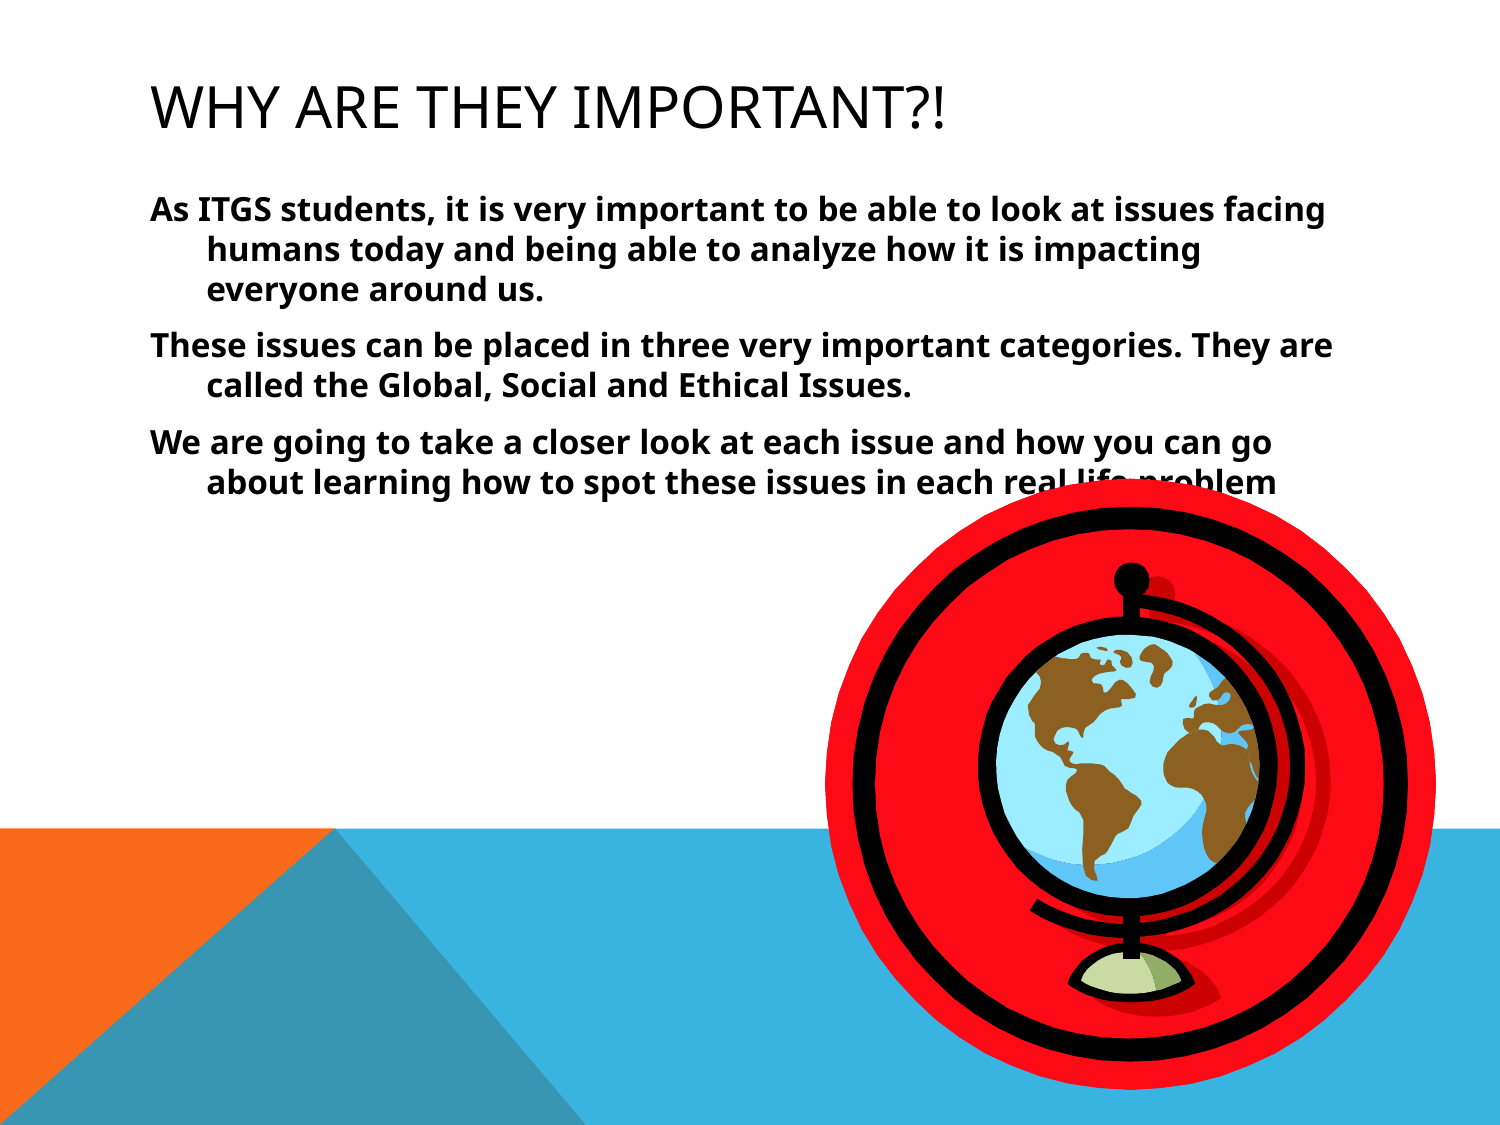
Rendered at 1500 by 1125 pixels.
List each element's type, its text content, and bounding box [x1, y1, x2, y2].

title Why are they important?! [135, 60, 1369, 150]
picture [824, 478, 1437, 1090]
list As ITGS students, it is very important to be able to look at issues facing humans today and being able to analyze how it is impacting everyone around us. These issues can be placed in three very important categories. They are called the Global, Social and Ethical Issues. We are going to take a closer look at each issue and how you can go about learning how to spot these issues in each real life problem [135, 180, 1369, 768]
